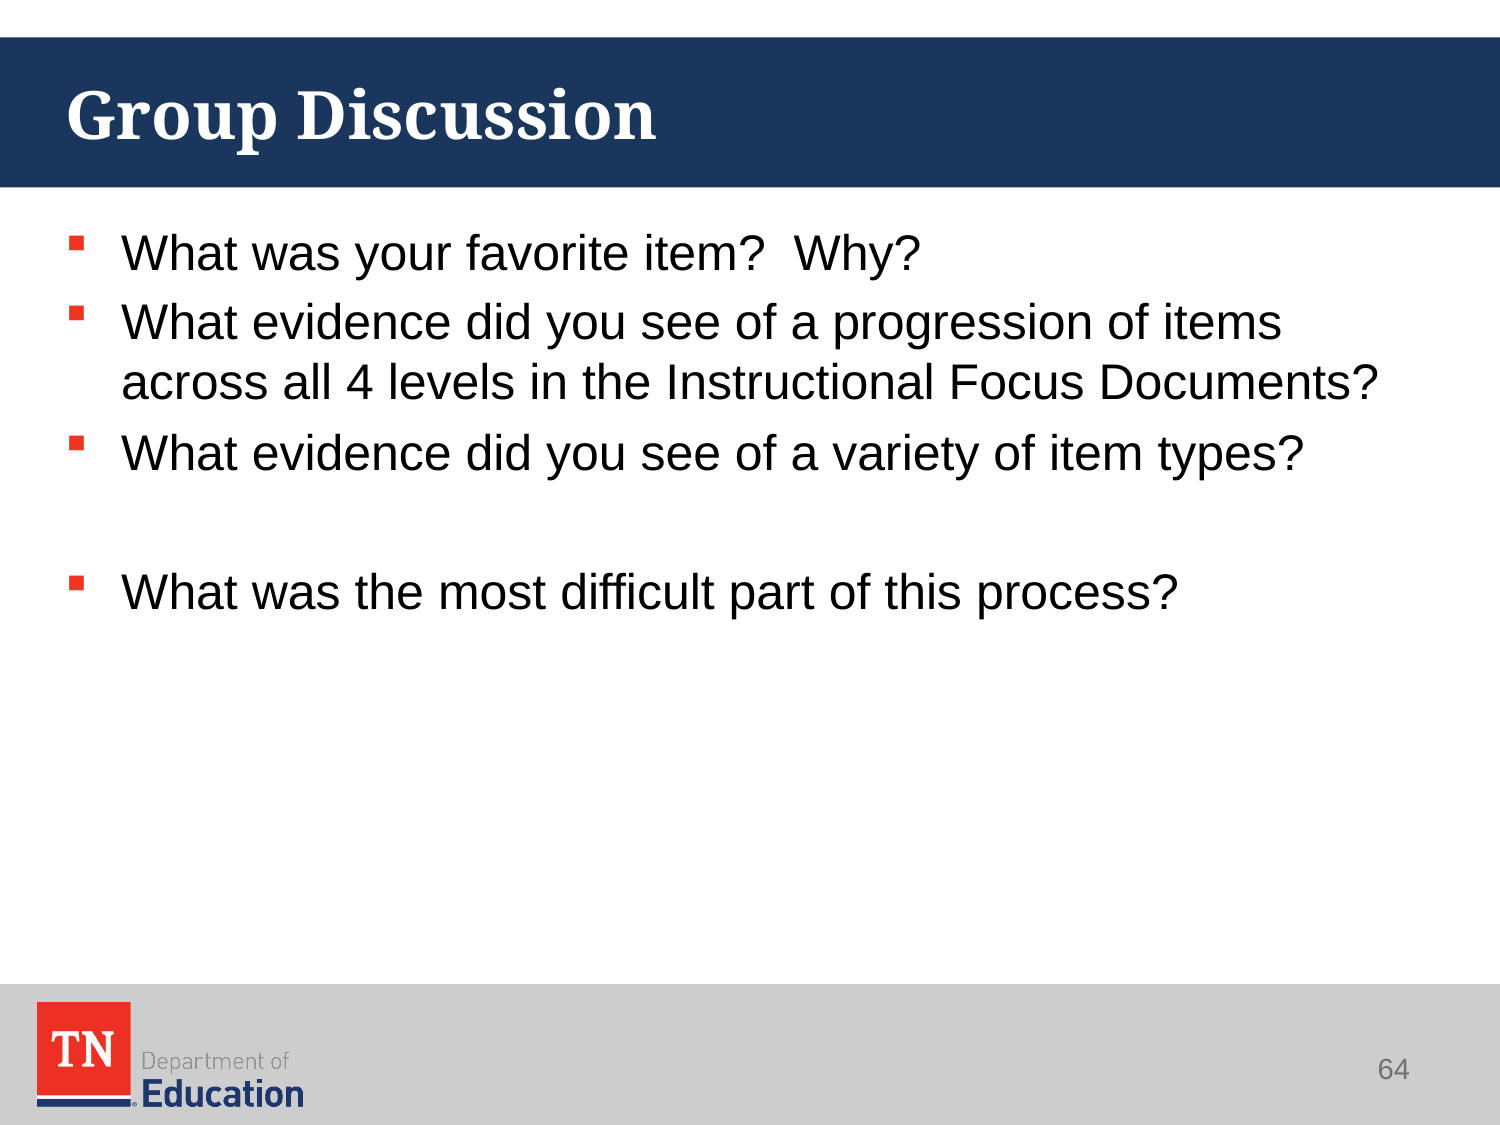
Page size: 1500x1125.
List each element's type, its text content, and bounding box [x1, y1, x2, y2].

title Group Discussion [50, 37, 1413, 188]
picture [37, 1002, 303, 1107]
slide_number 64 [1350, 1042, 1425, 1103]
list What was your favorite item? Why? What evidence did you see of a progression of items across all 4 levels in the Instructional Focus Documents? What evidence did you see of a variety of item types? What was the most difficult part of this process? [50, 212, 1425, 955]
